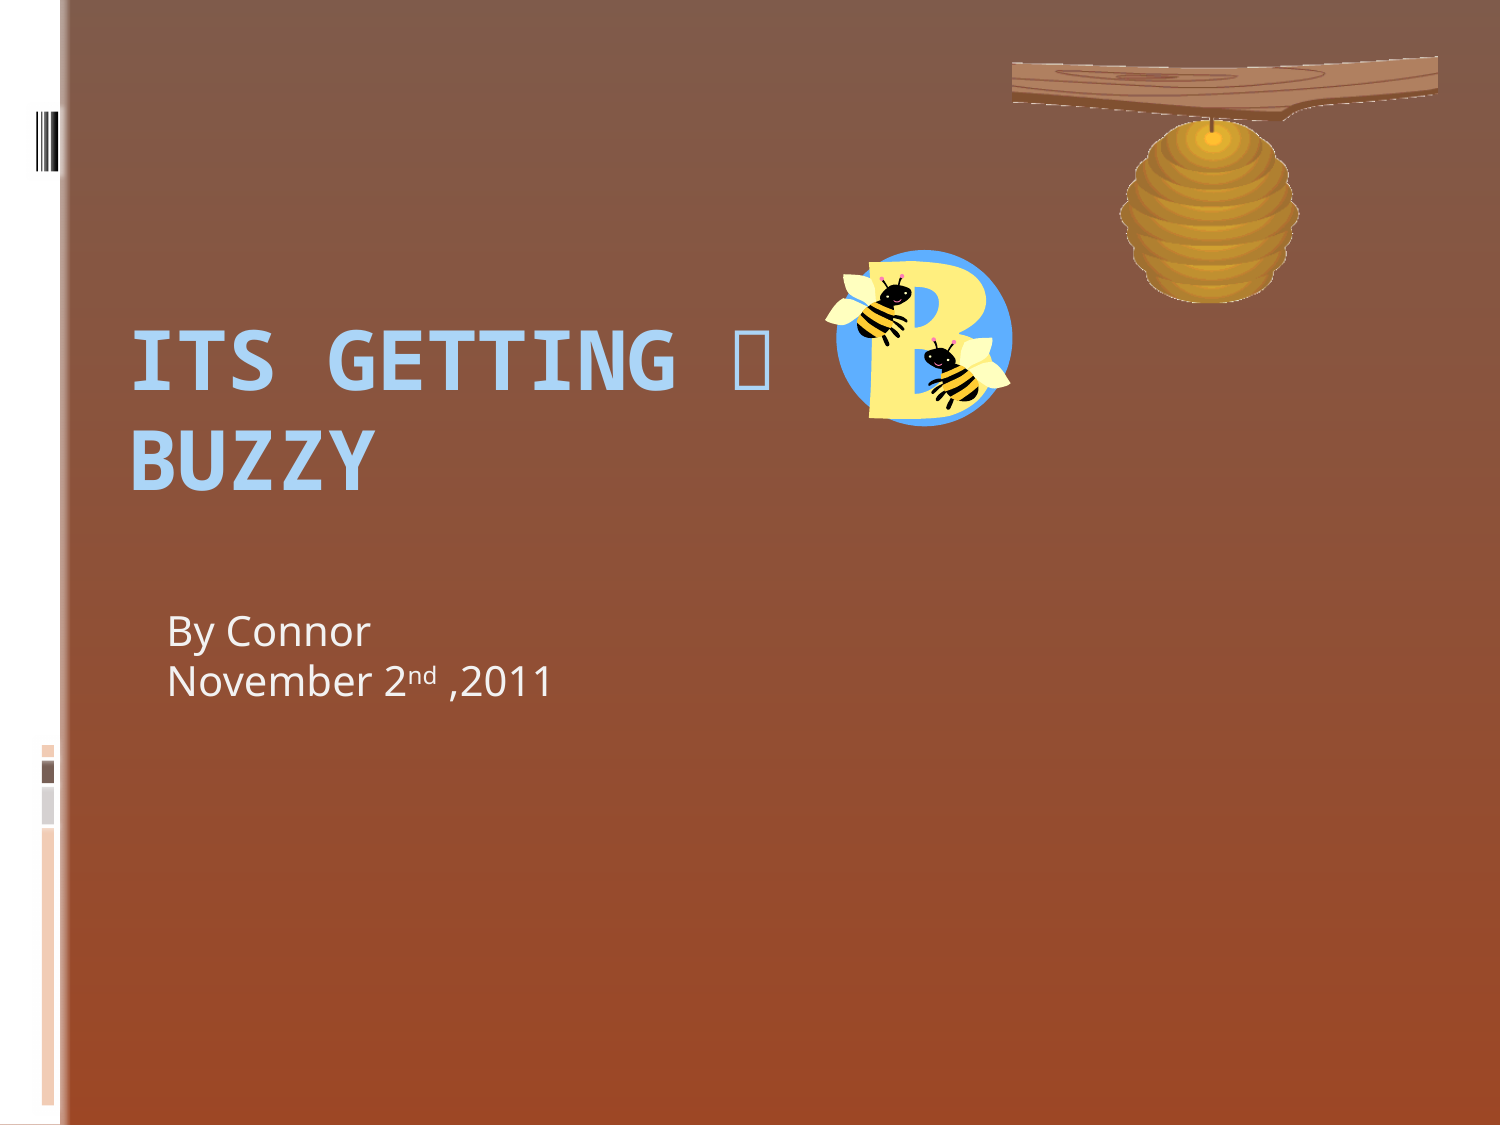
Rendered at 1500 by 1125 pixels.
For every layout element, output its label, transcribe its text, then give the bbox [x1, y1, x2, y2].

title Its Getting  buzzy [112, 299, 1003, 606]
picture [1012, 37, 1438, 463]
subtitle By Connor November 2nd ,2011 [150, 464, 1425, 713]
picture [824, 249, 1005, 427]
